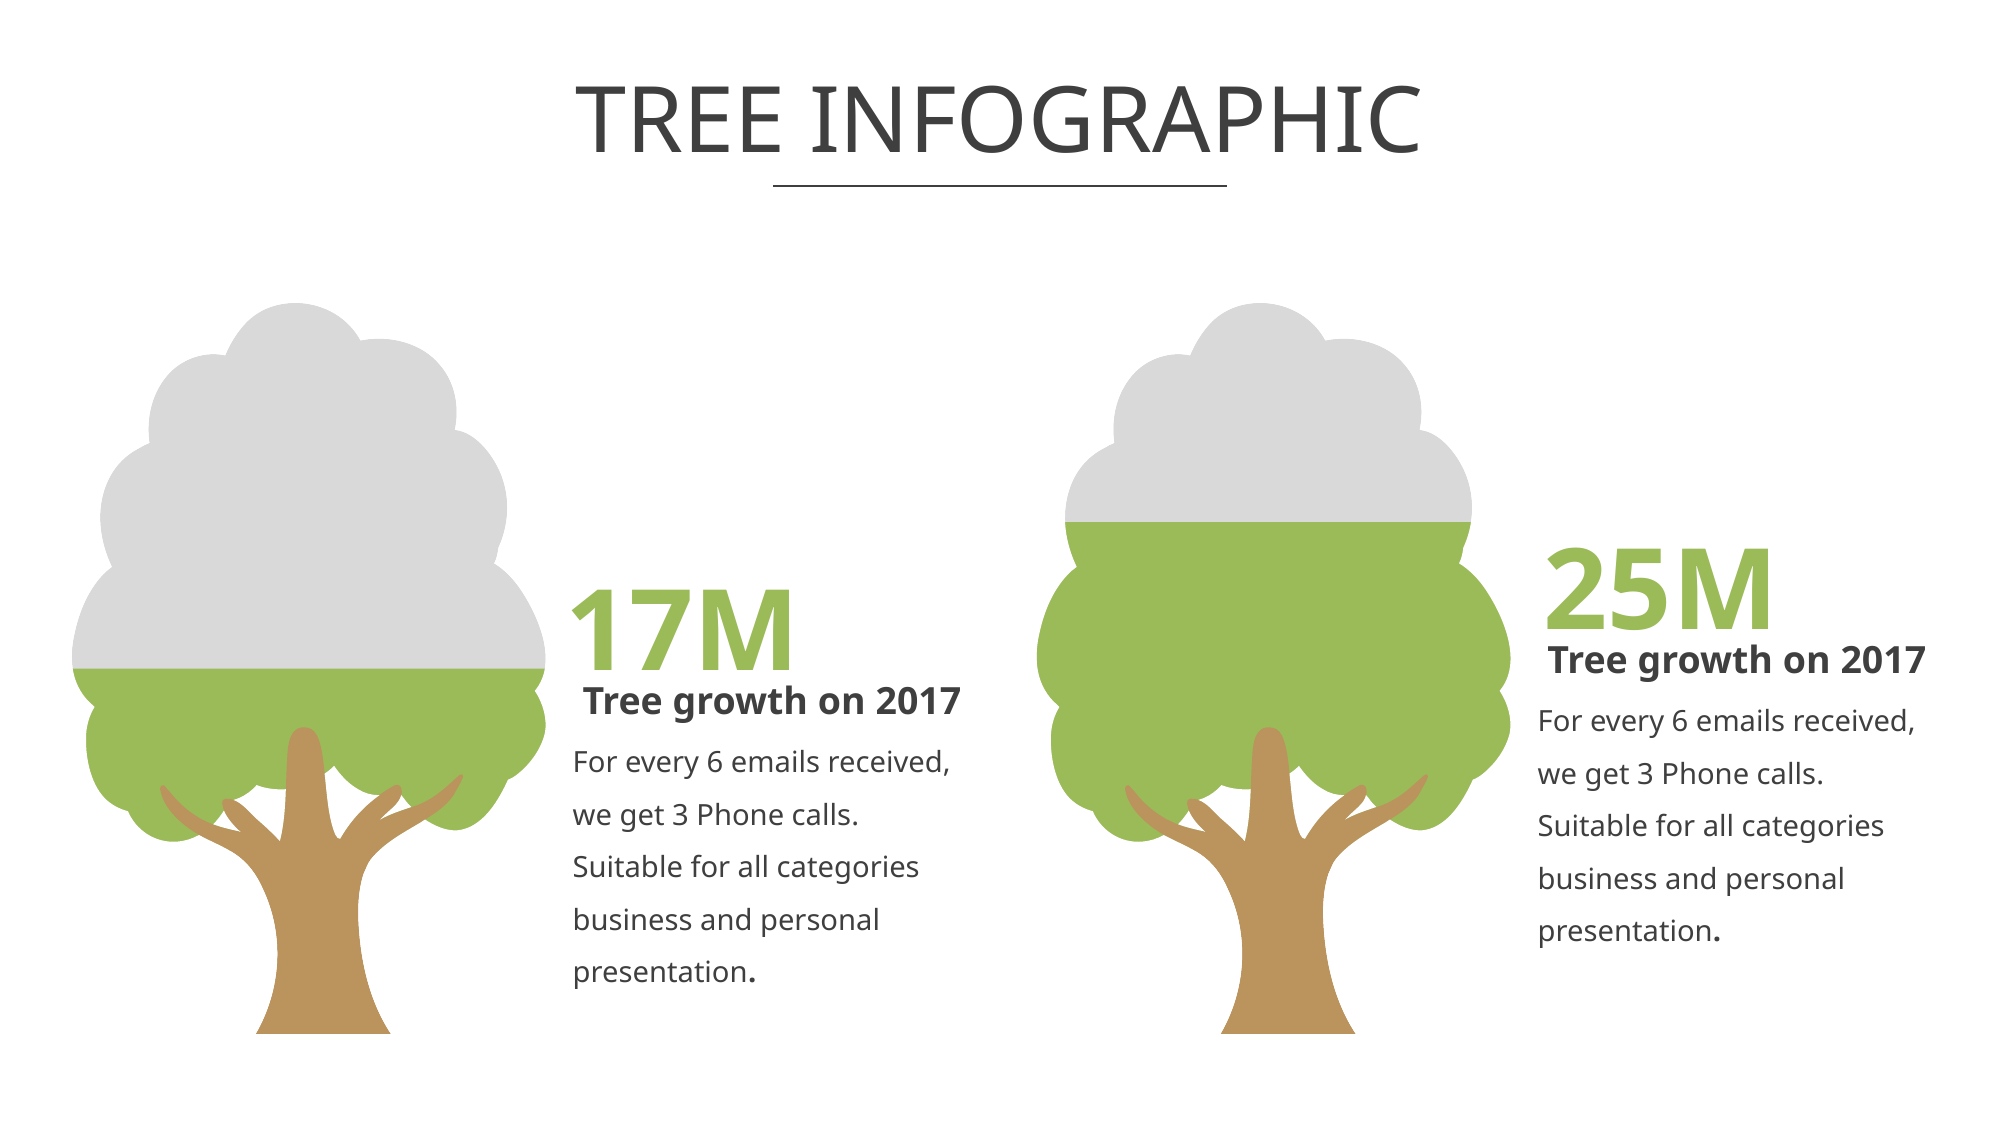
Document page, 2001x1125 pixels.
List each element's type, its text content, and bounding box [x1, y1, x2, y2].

text_box Tree growth on 2017 [567, 669, 977, 730]
text_box 17M [566, 550, 815, 701]
text_box Tree growth on 2017 [1532, 628, 1942, 689]
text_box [1021, 287, 1531, 1051]
title TREE INFOGRAPHIC [137, 59, 1863, 186]
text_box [56, 287, 566, 1051]
text_box For every 6 emails received, we get 3 Phone calls. Suitable for all categories business and personal presentation. [566, 718, 987, 996]
text_box 25M [1531, 509, 1794, 660]
text_box For every 6 emails received, we get 3 Phone calls. Suitable for all categories business and personal presentation. [1531, 677, 1952, 955]
